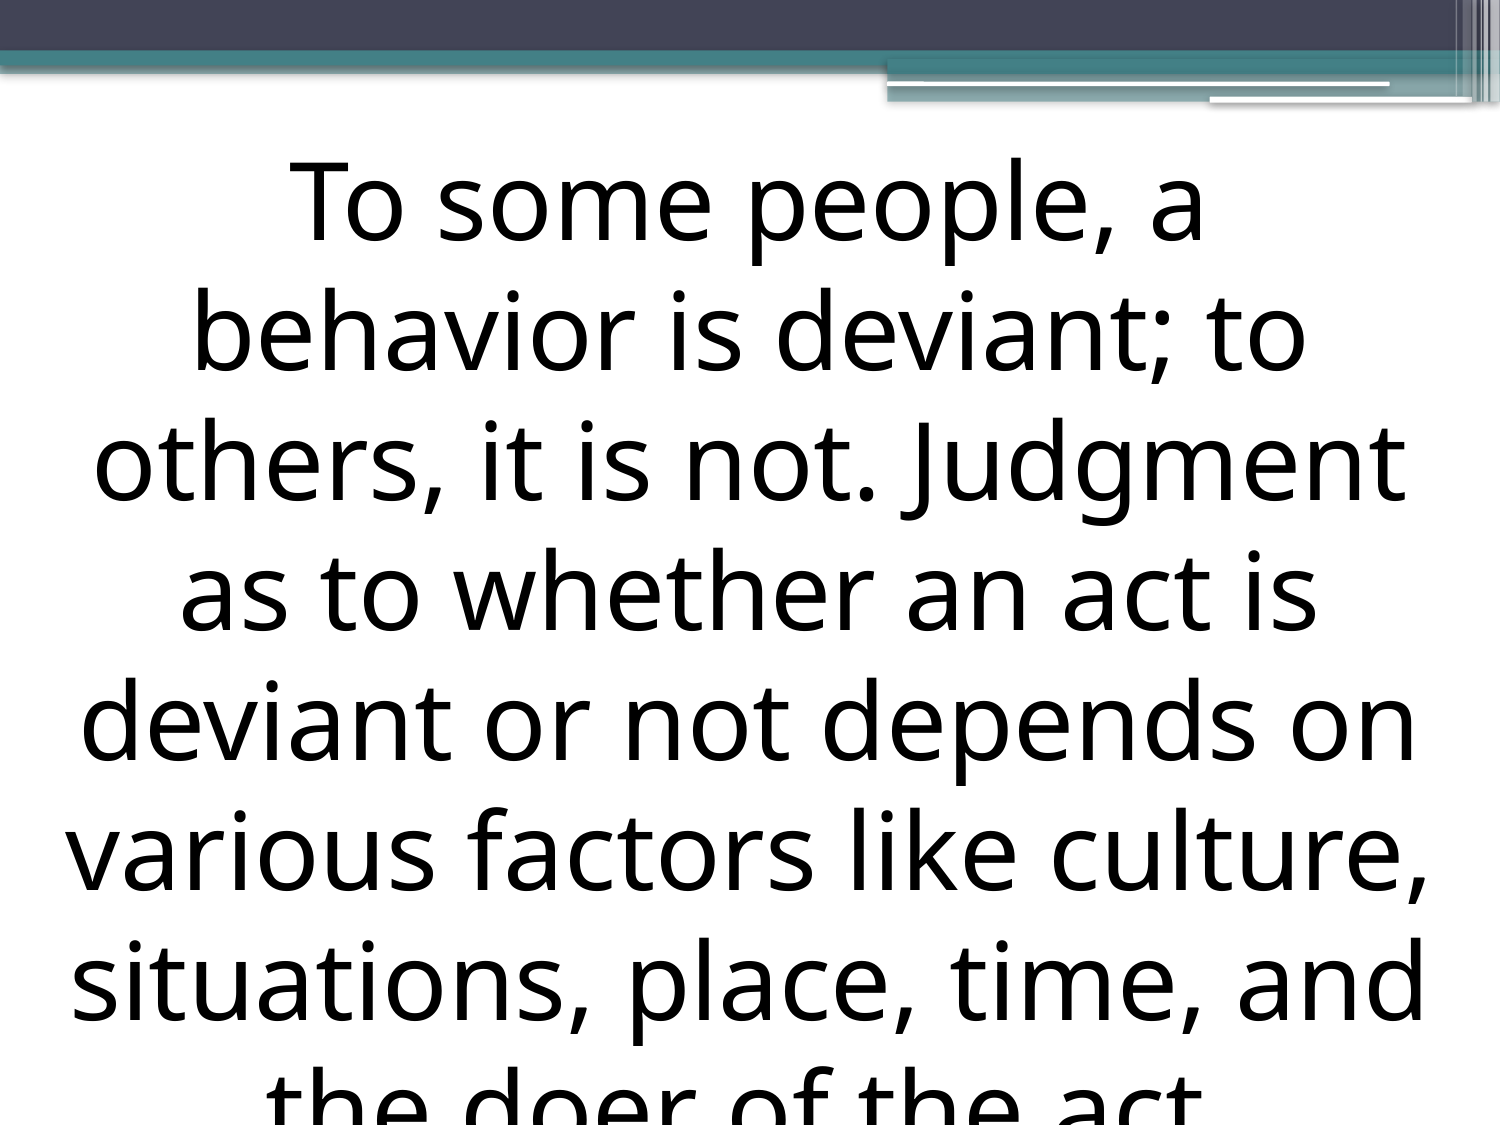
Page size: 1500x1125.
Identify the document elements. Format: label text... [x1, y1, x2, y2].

text_box To some people, a behavior is deviant; to others, it is not. Judgment as to whether an act is deviant or not depends on various factors like culture, situations, place, time, and the doer of the act. [37, 124, 1463, 1125]
